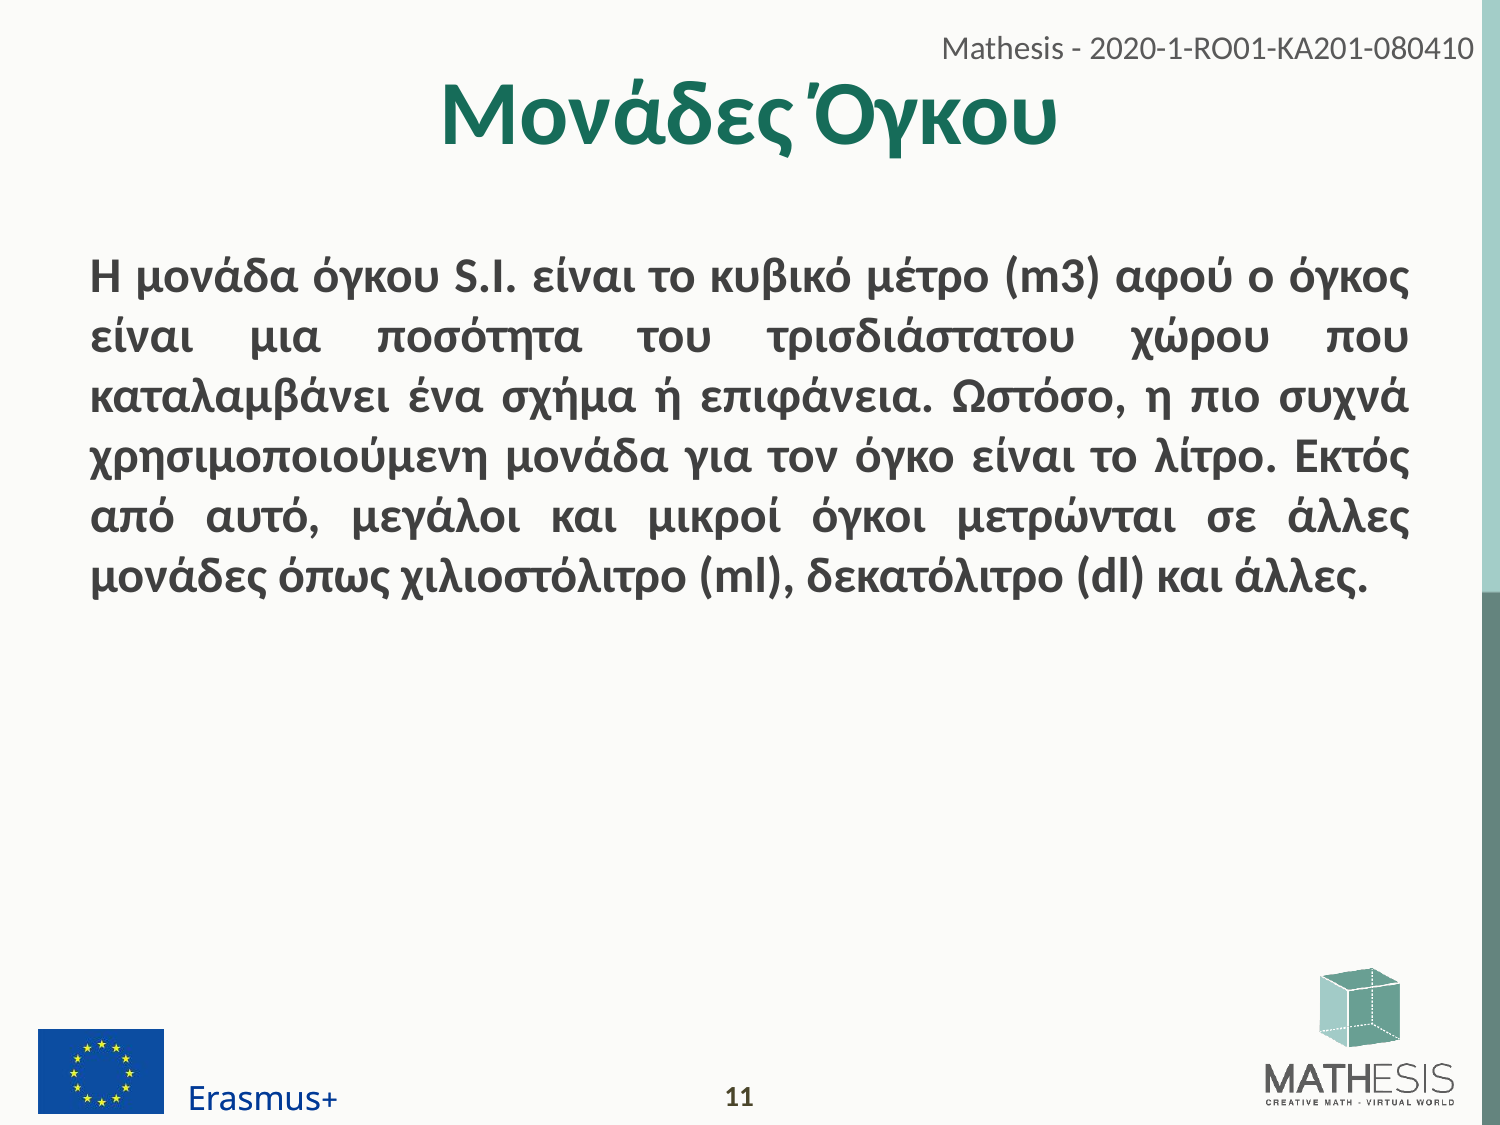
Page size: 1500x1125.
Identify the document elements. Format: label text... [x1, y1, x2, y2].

picture [38, 1029, 164, 1114]
list Η μονάδα όγκου S.I. είναι το κυβικό μέτρο (m3) αφού ο όγκος είναι μια ποσότητα του τρισδιάστατου χώρου που καταλαμβάνει ένα σχήμα ή επιφάνεια. Ωστόσο, η πιο συχνά χρησιμοποιούμενη μονάδα για τον όγκο είναι το λίτρο. Εκτός από αυτό, μεγάλοι και μικροί όγκοι μετρώνται σε άλλες μονάδες όπως χιλιοστόλιτρο (ml), δεκατόλιτρο (dl) και άλλες. [75, 235, 1425, 978]
title Μονάδες Όγκου [75, 45, 1425, 233]
